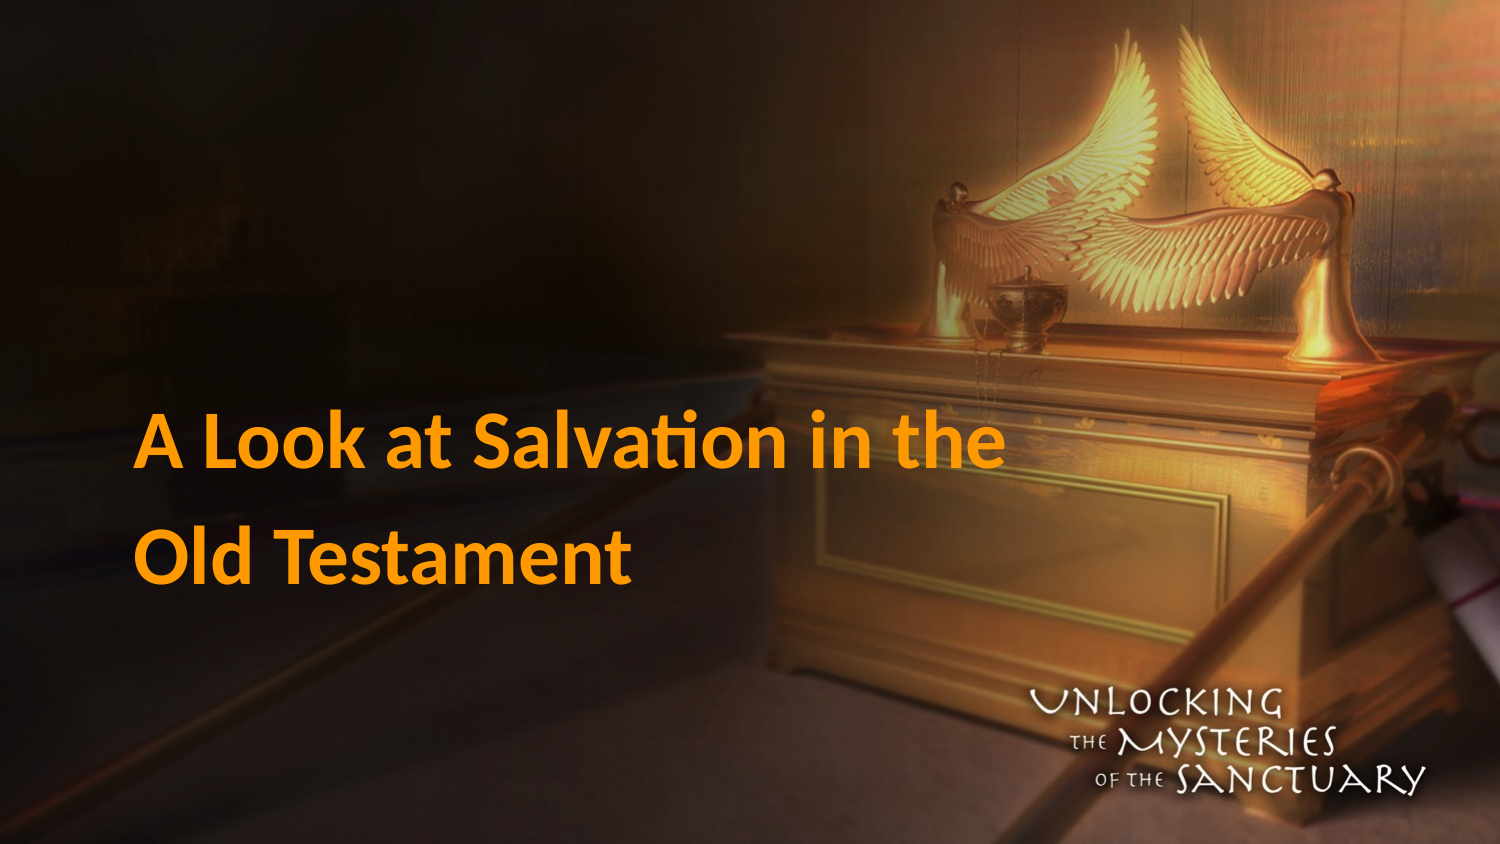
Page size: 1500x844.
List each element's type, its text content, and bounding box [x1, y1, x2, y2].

picture [0, 0, 1500, 844]
list A Look at Salvation in the Old Testament [118, 91, 1394, 668]
